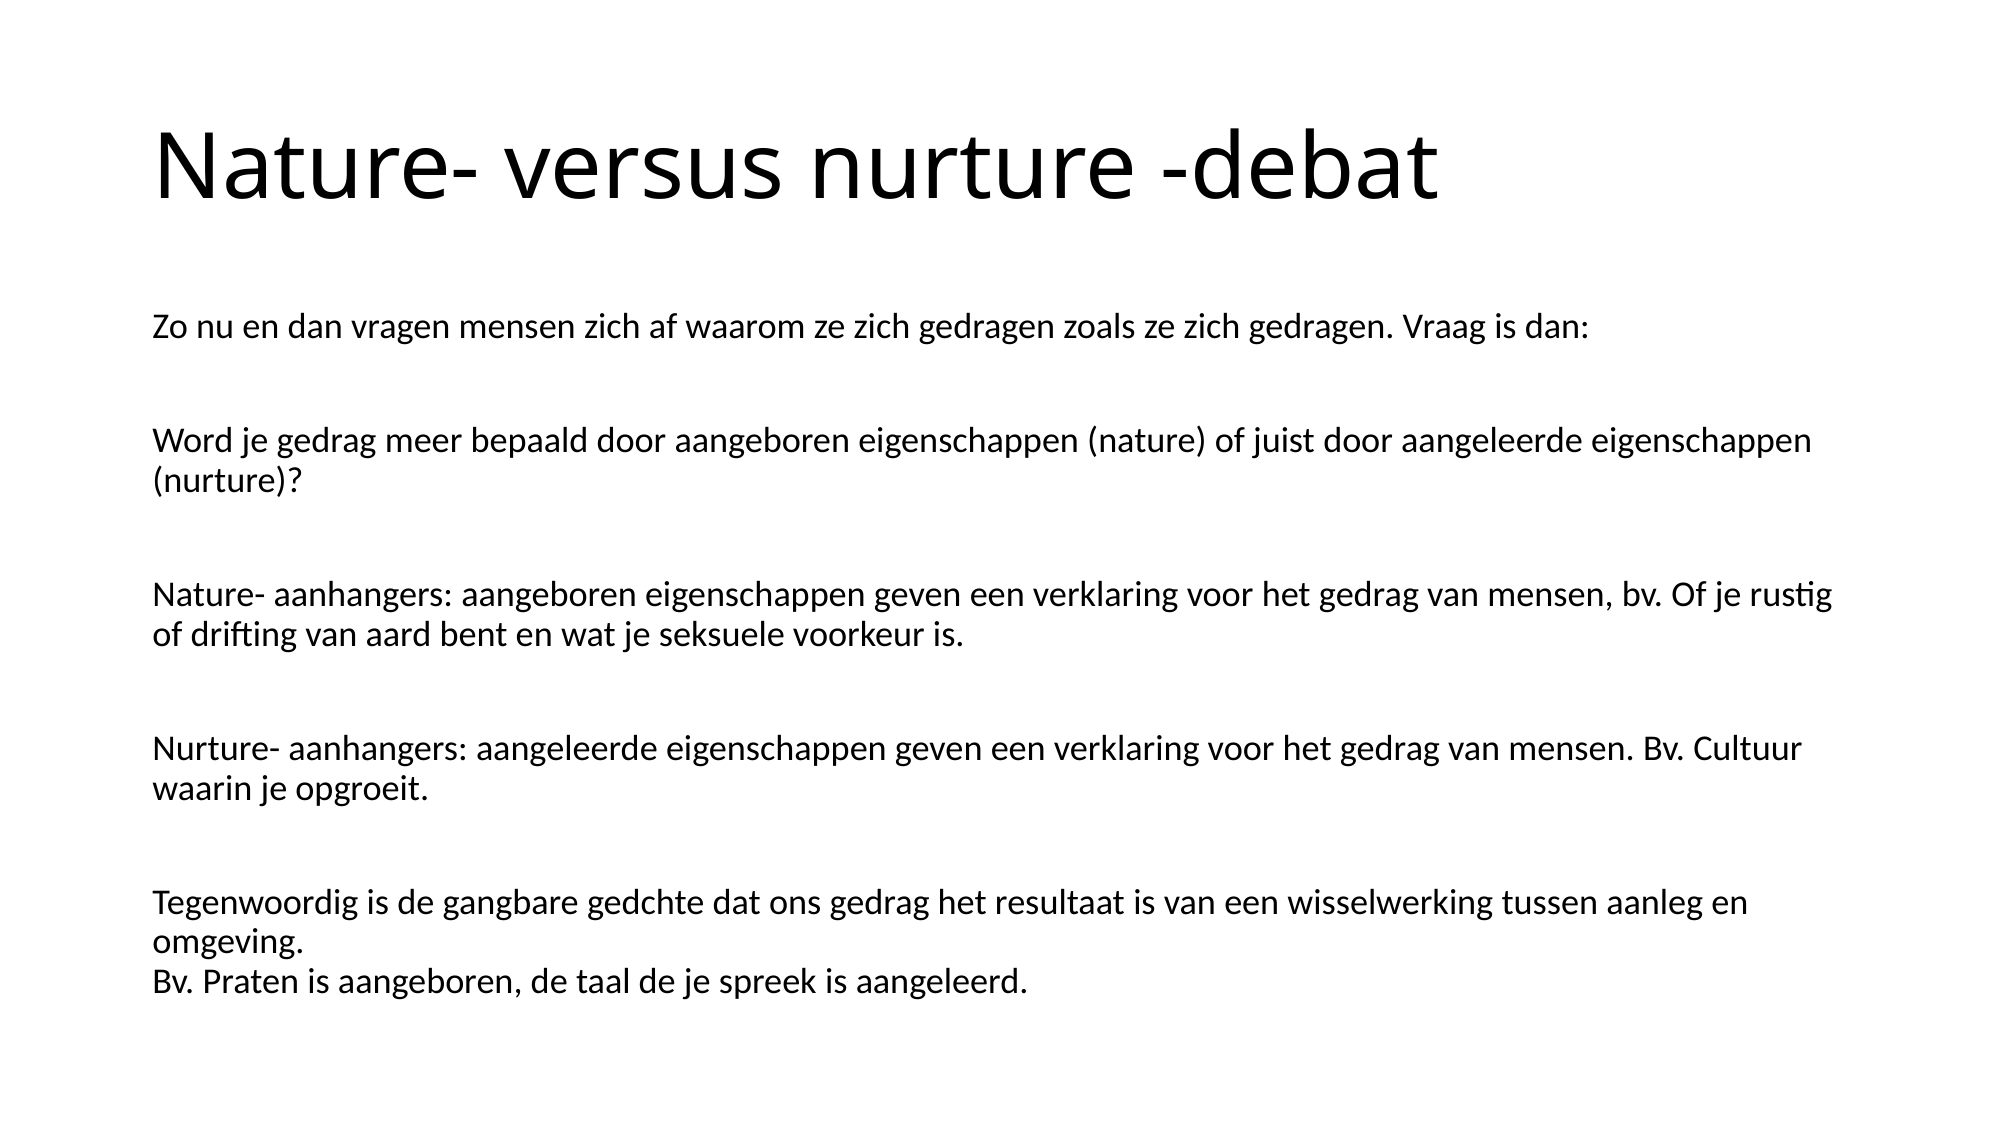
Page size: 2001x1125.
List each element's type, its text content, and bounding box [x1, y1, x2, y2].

title Nature- versus nurture -debat [137, 59, 1863, 278]
list Zo nu en dan vragen mensen zich af waarom ze zich gedragen zoals ze zich gedragen. Vraag is dan: Word je gedrag meer bepaald door aangeboren eigenschappen (nature) of juist door aangeleerde eigenschappen (nurture)? Nature- aanhangers: aangeboren eigenschappen geven een verklaring voor het gedrag van mensen, bv. Of je rustig of drifting van aard bent en wat je seksuele voorkeur is. Nurture- aanhangers: aangeleerde eigenschappen geven een verklaring voor het gedrag van mensen. Bv. Cultuur waarin je opgroeit. Tegenwoordig is de gangbare gedchte dat ons gedrag het resultaat is van een wisselwerking tussen aanleg en omgeving. Bv. Praten is aangeboren, de taal de je spreek is aangeleerd. [137, 299, 1863, 1014]
